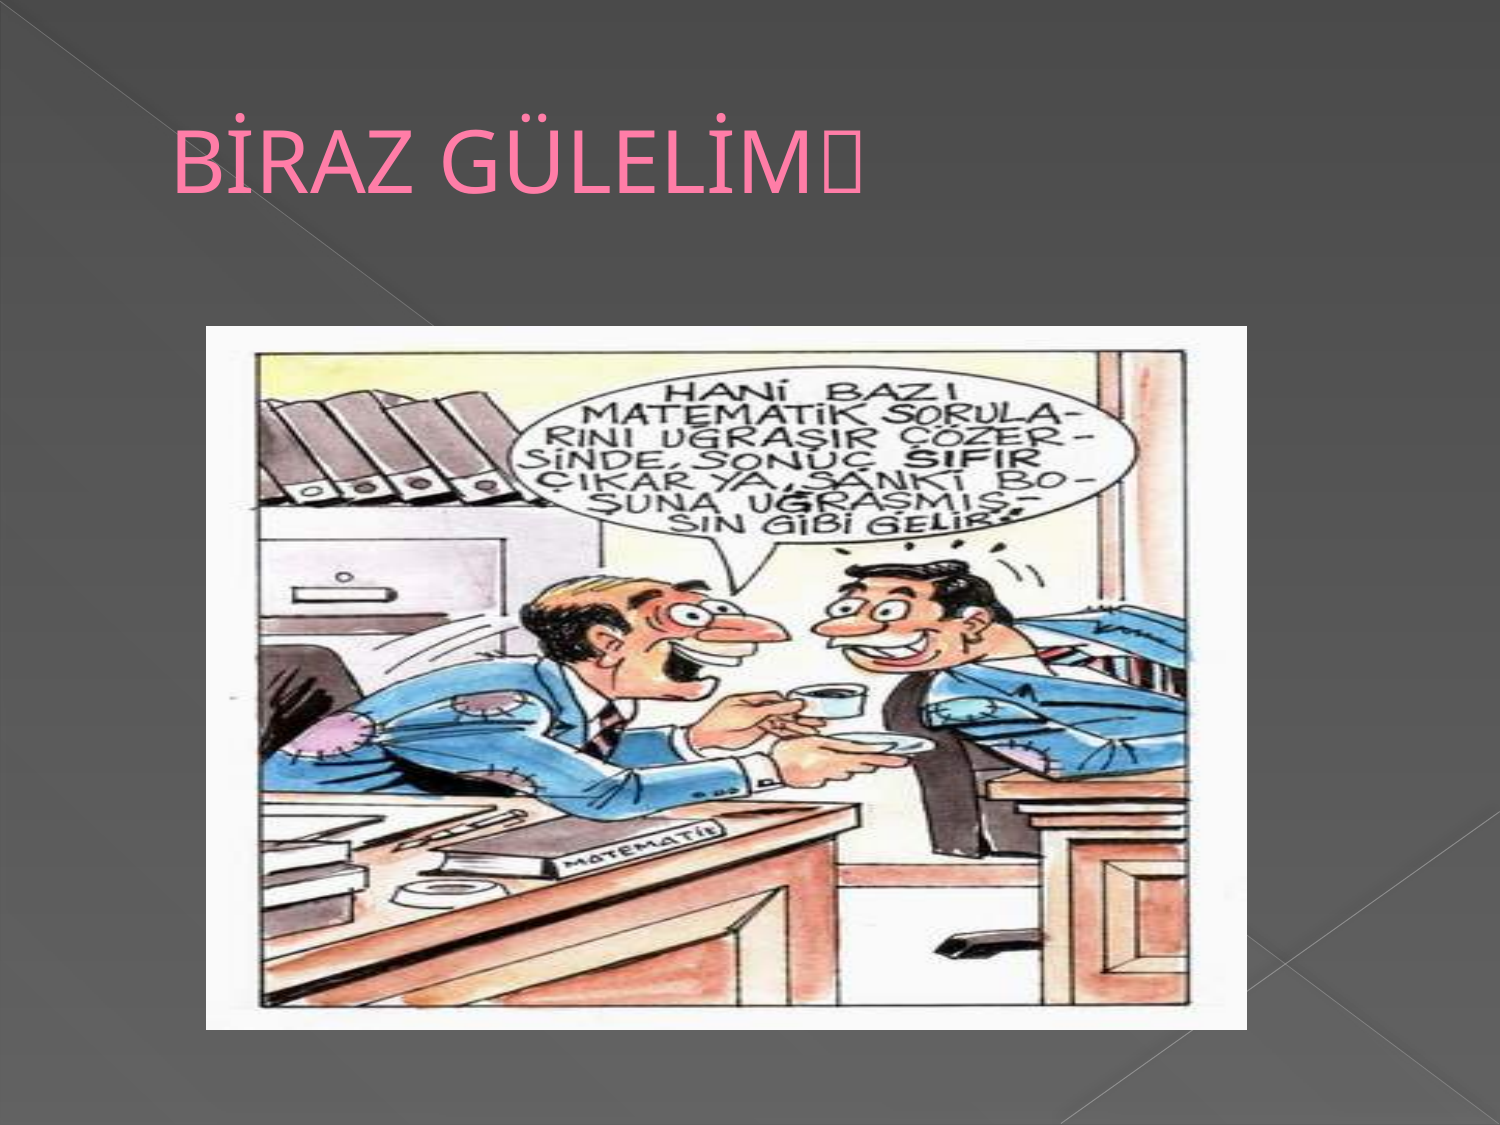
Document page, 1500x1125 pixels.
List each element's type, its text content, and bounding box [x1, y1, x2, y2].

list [206, 325, 1247, 1030]
title BİRAZ GÜLELİM [75, 43, 1425, 274]
